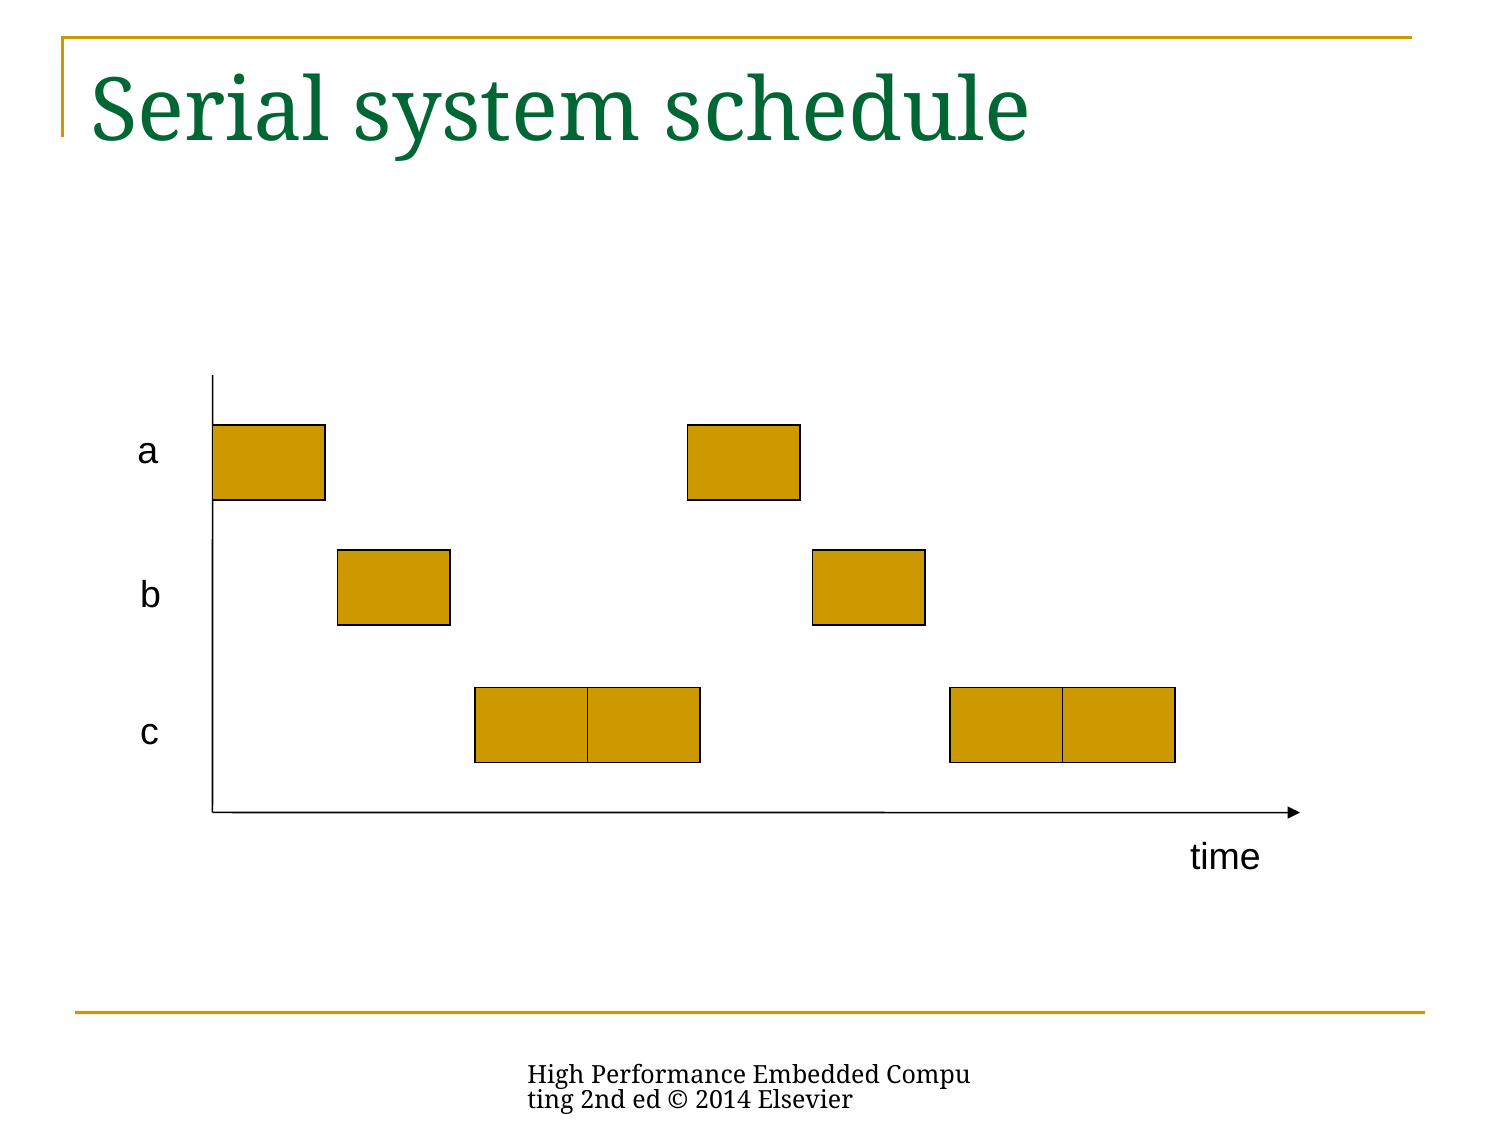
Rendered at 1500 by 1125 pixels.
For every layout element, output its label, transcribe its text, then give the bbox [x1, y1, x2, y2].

text_box [587, 687, 700, 763]
text_box [474, 687, 587, 763]
text_box [1062, 687, 1175, 763]
footer High Performance Embedded Computing 2nd ed © 2014 Elsevier [512, 1025, 988, 1100]
text_box c [125, 699, 174, 760]
title Serial system schedule [75, 45, 1425, 233]
text_box [687, 424, 800, 500]
text_box time [1175, 824, 1276, 885]
text_box [812, 549, 925, 625]
text_box [950, 687, 1062, 763]
text_box [337, 549, 450, 625]
text_box [213, 806, 1300, 819]
text_box a [122, 418, 174, 479]
text_box [212, 424, 325, 500]
text_box b [125, 562, 176, 623]
